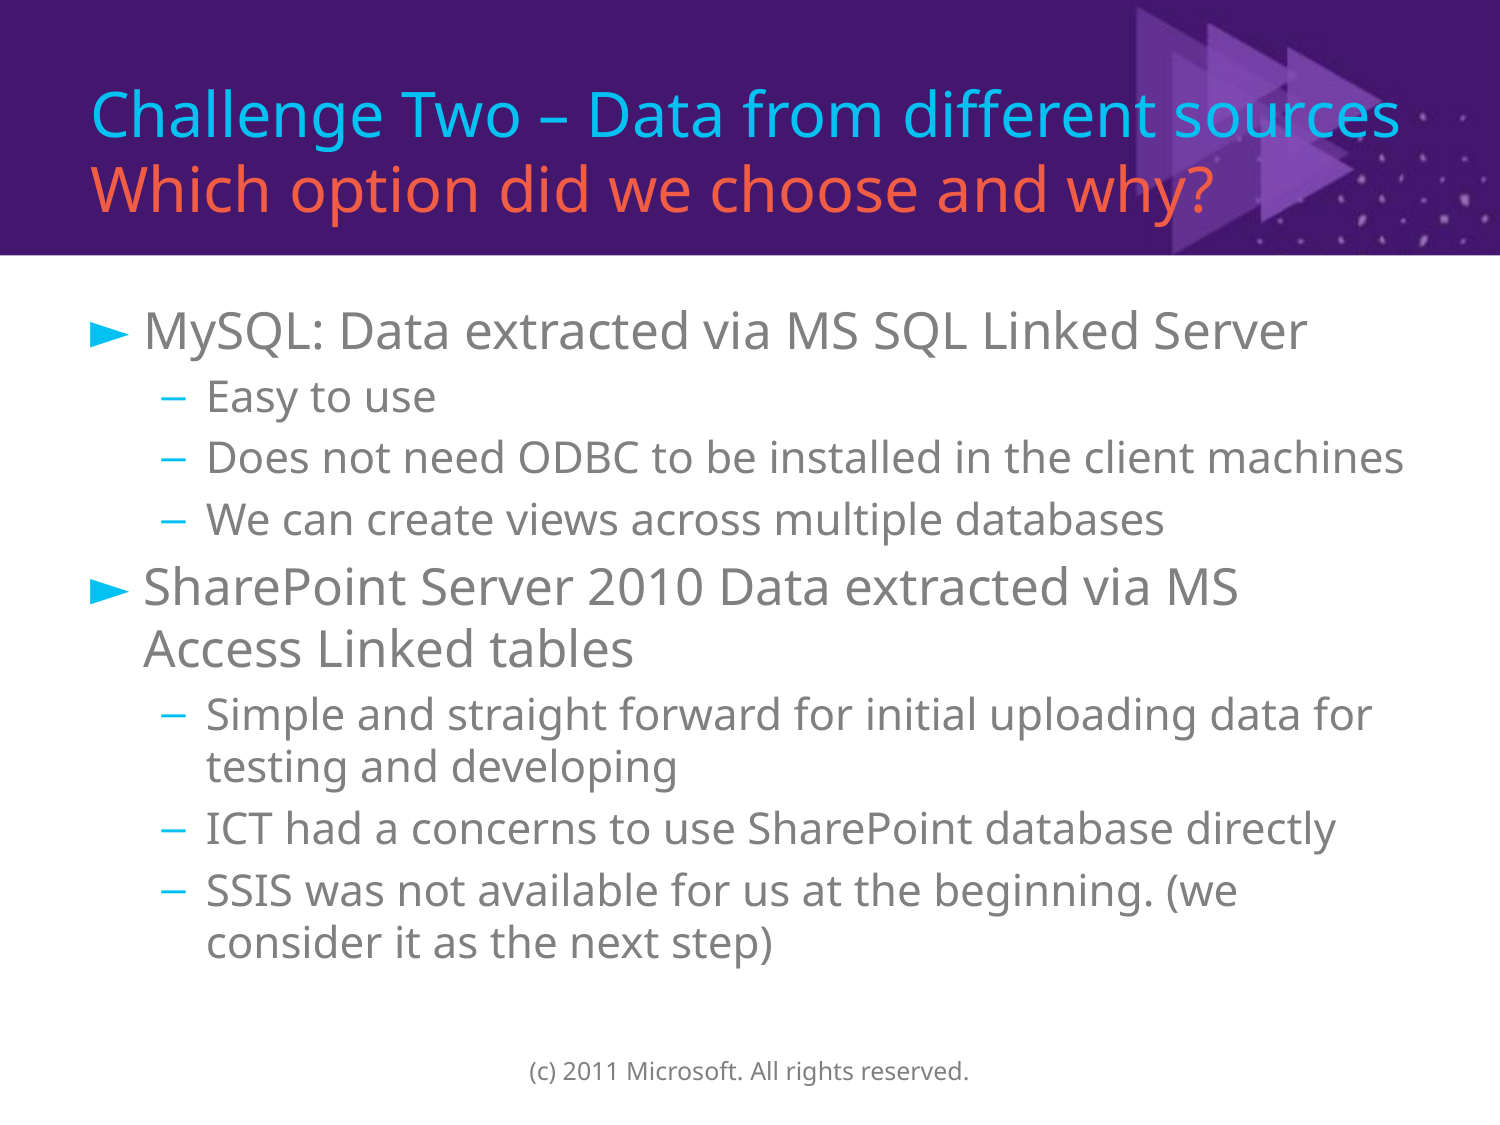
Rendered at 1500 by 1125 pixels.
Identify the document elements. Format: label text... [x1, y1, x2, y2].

title Challenge Two – Data from different sources Which option did we choose and why? [75, 56, 1425, 244]
list MySQL: Data extracted via MS SQL Linked Server Easy to use Does not need ODBC to be installed in the client machines We can create views across multiple databases SharePoint Server 2010 Data extracted via MS Access Linked tables Simple and straight forward for initial uploading data for testing and developing ICT had a concerns to use SharePoint database directly SSIS was not available for us at the beginning. (we consider it as the next step) [75, 290, 1425, 1005]
footer (c) 2011 Microsoft. All rights reserved. [512, 1042, 988, 1103]
picture [0, 0, 1500, 255]
